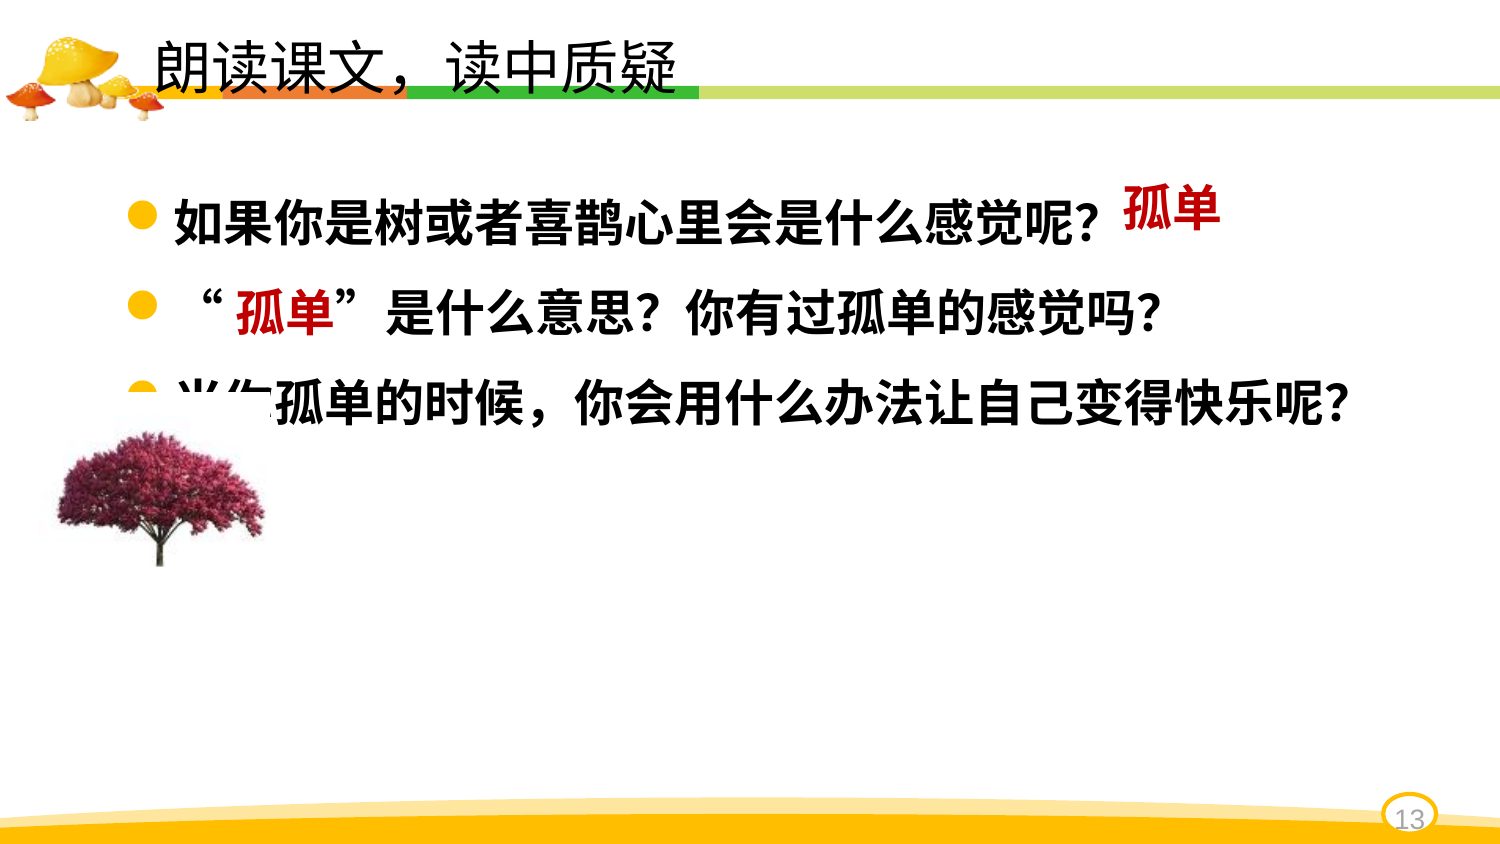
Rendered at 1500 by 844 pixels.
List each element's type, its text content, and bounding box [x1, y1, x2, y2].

text_box 孤单 [1107, 168, 1238, 244]
text_box 朗读课文，读中质疑 [138, 23, 693, 109]
picture [39, 392, 270, 581]
picture [6, 37, 164, 121]
text_box 如果你是树或者喜鹊心里会是什么感觉呢？ “孤单”是什么意思？你有过孤单的感觉吗？ 当你孤单的时候，你会用什么办法让自己变得快乐呢？ [109, 154, 1391, 440]
